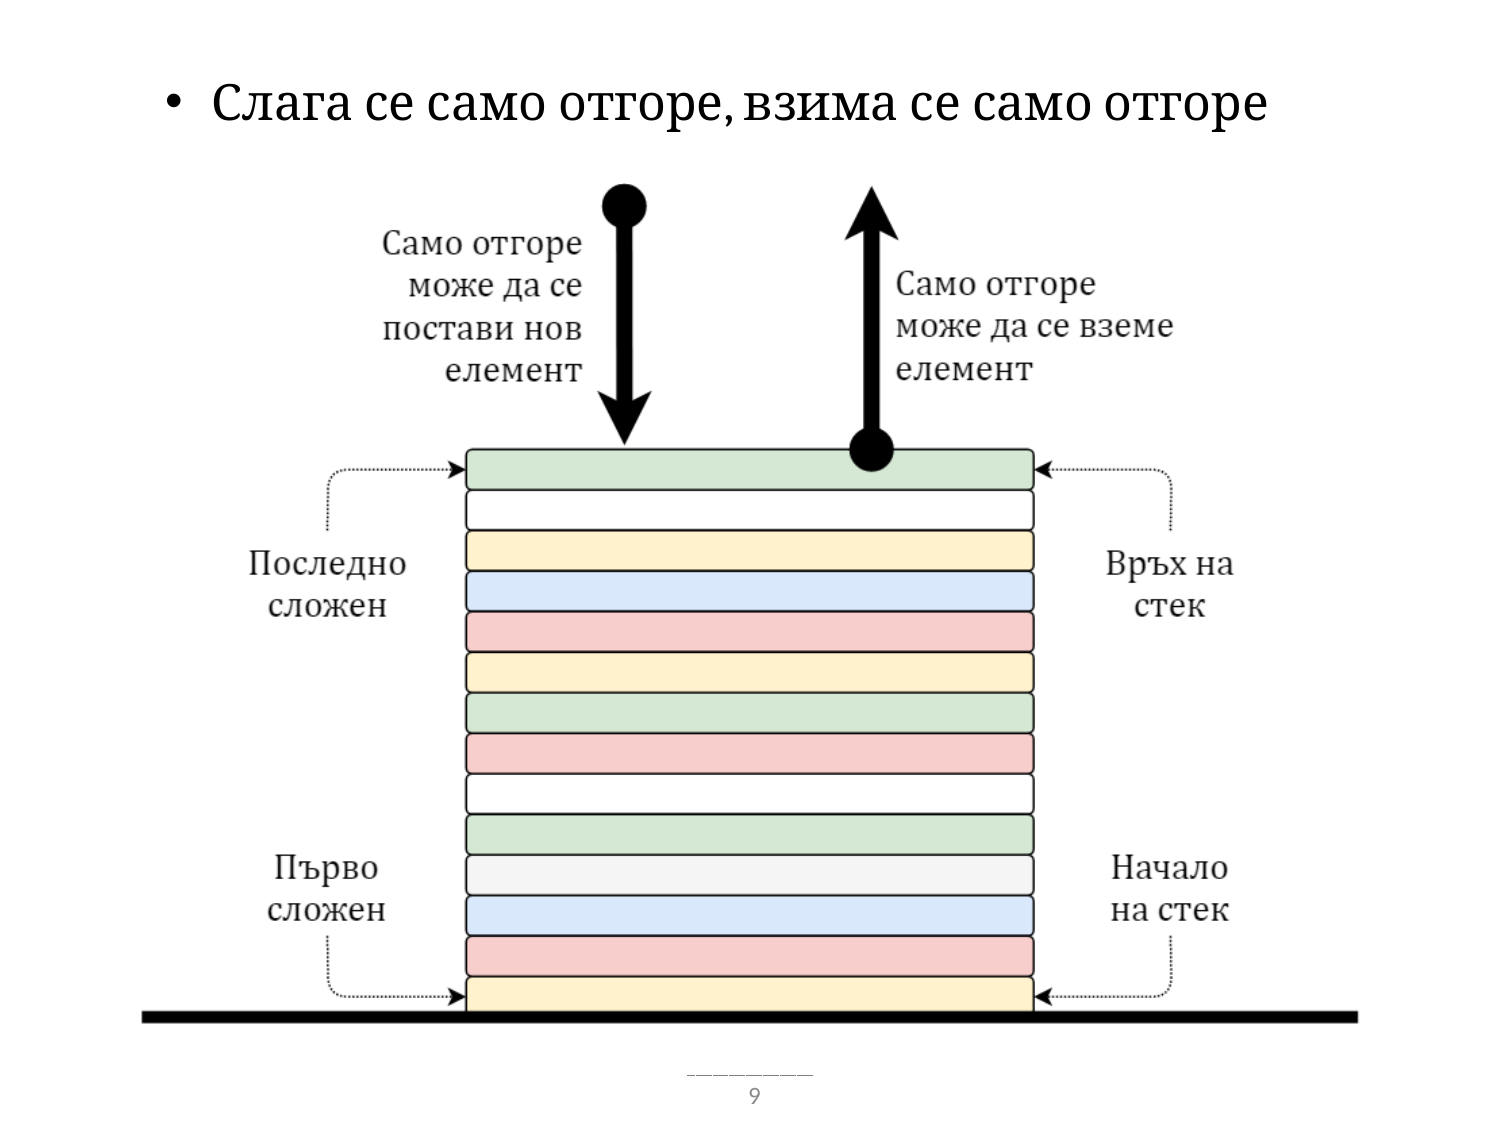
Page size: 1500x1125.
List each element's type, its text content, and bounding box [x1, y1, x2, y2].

list Слага се само отгоре, взима се само отгоре [75, 62, 1450, 1063]
slide_number 9 [579, 1065, 930, 1125]
picture [134, 183, 1366, 1026]
